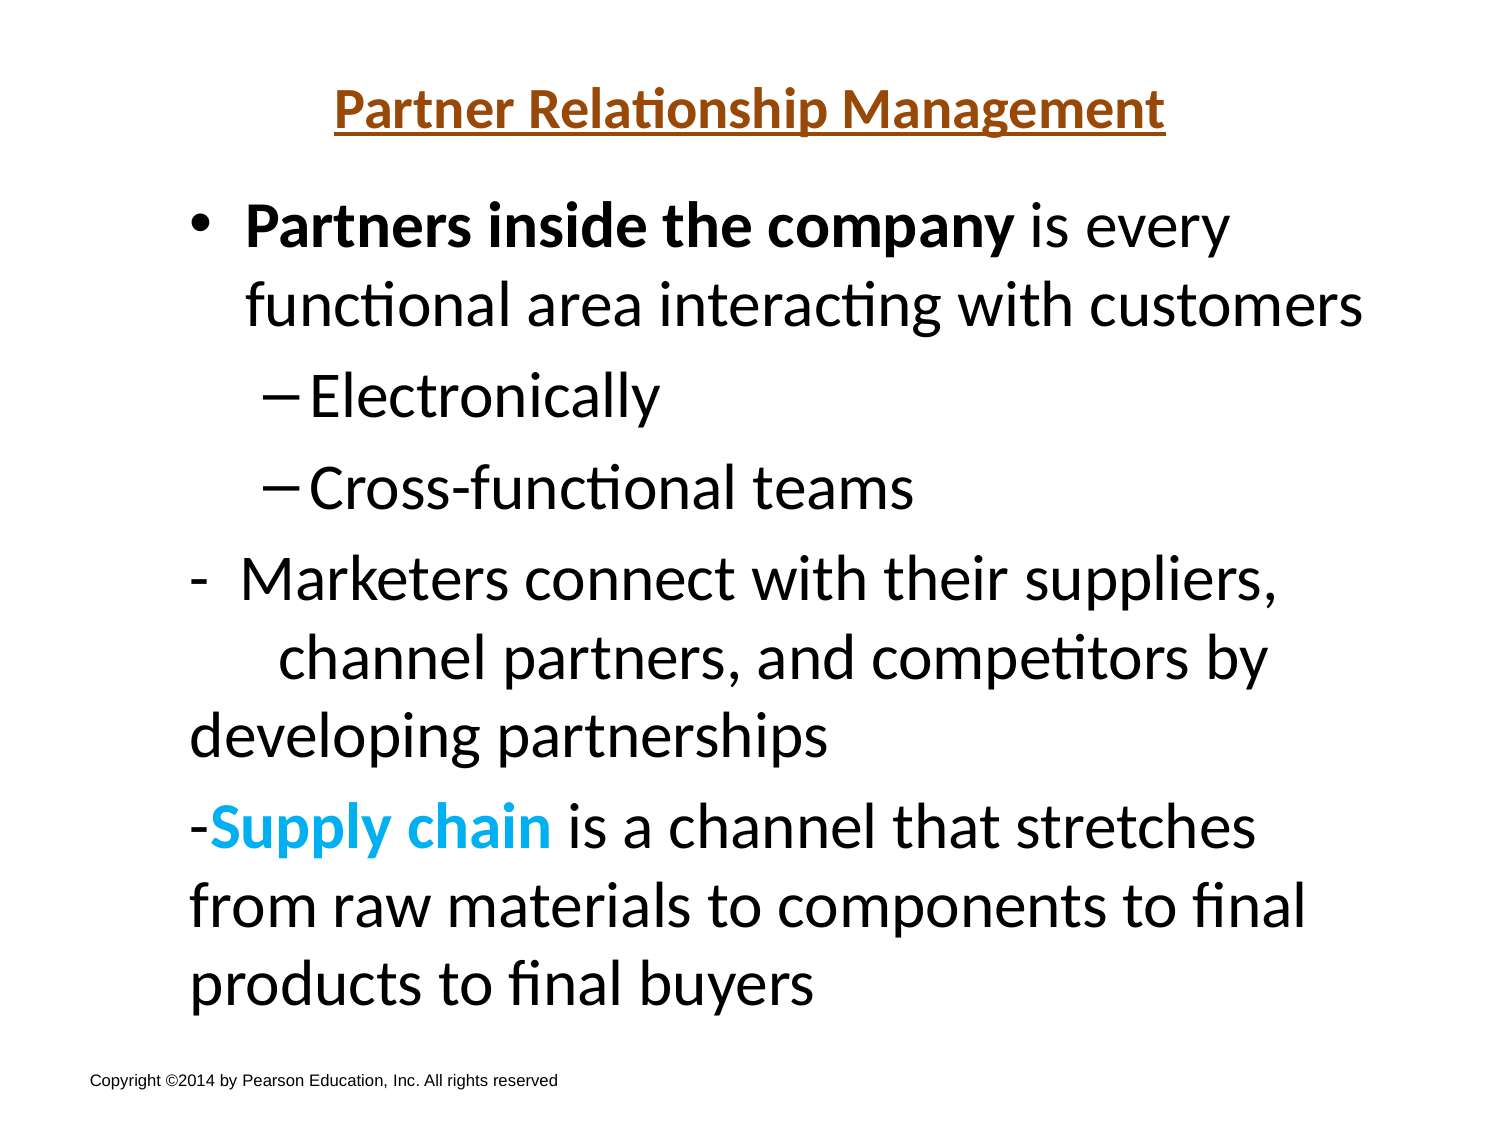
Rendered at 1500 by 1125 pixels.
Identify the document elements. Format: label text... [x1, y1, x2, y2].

text_box Copyright ©2014 by Pearson Education, Inc. All rights reserved [74, 1062, 825, 1098]
list Partners inside the company is every functional area interacting with customers Electronically Cross-functional teams - Marketers connect with their suppliers, channel partners, and competitors by developing partnerships -Supply chain is a channel that stretches from raw materials to components to final products to final buyers [174, 174, 1388, 1050]
list Partner Relationship Management [162, 62, 1338, 150]
